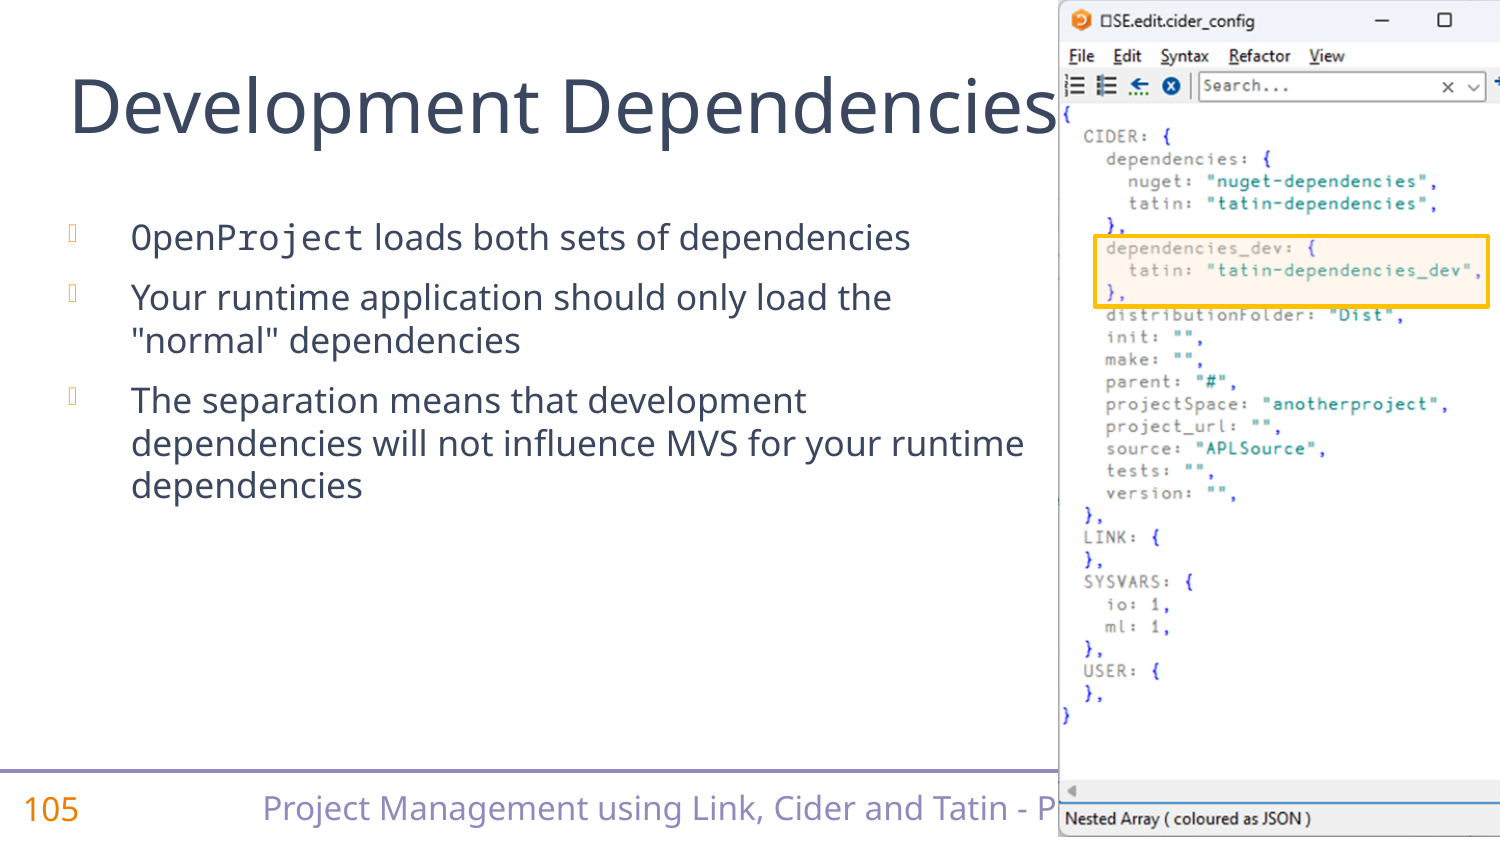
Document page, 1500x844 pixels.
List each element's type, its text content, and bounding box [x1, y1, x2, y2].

title Development Dependencies [53, 43, 1053, 157]
picture [1058, 0, 1500, 837]
list OpenProject loads both sets of dependencies Your runtime application should only load the "normal" dependencies The separation means that development dependencies will not influence MVS for your runtime dependencies [53, 207, 1053, 516]
